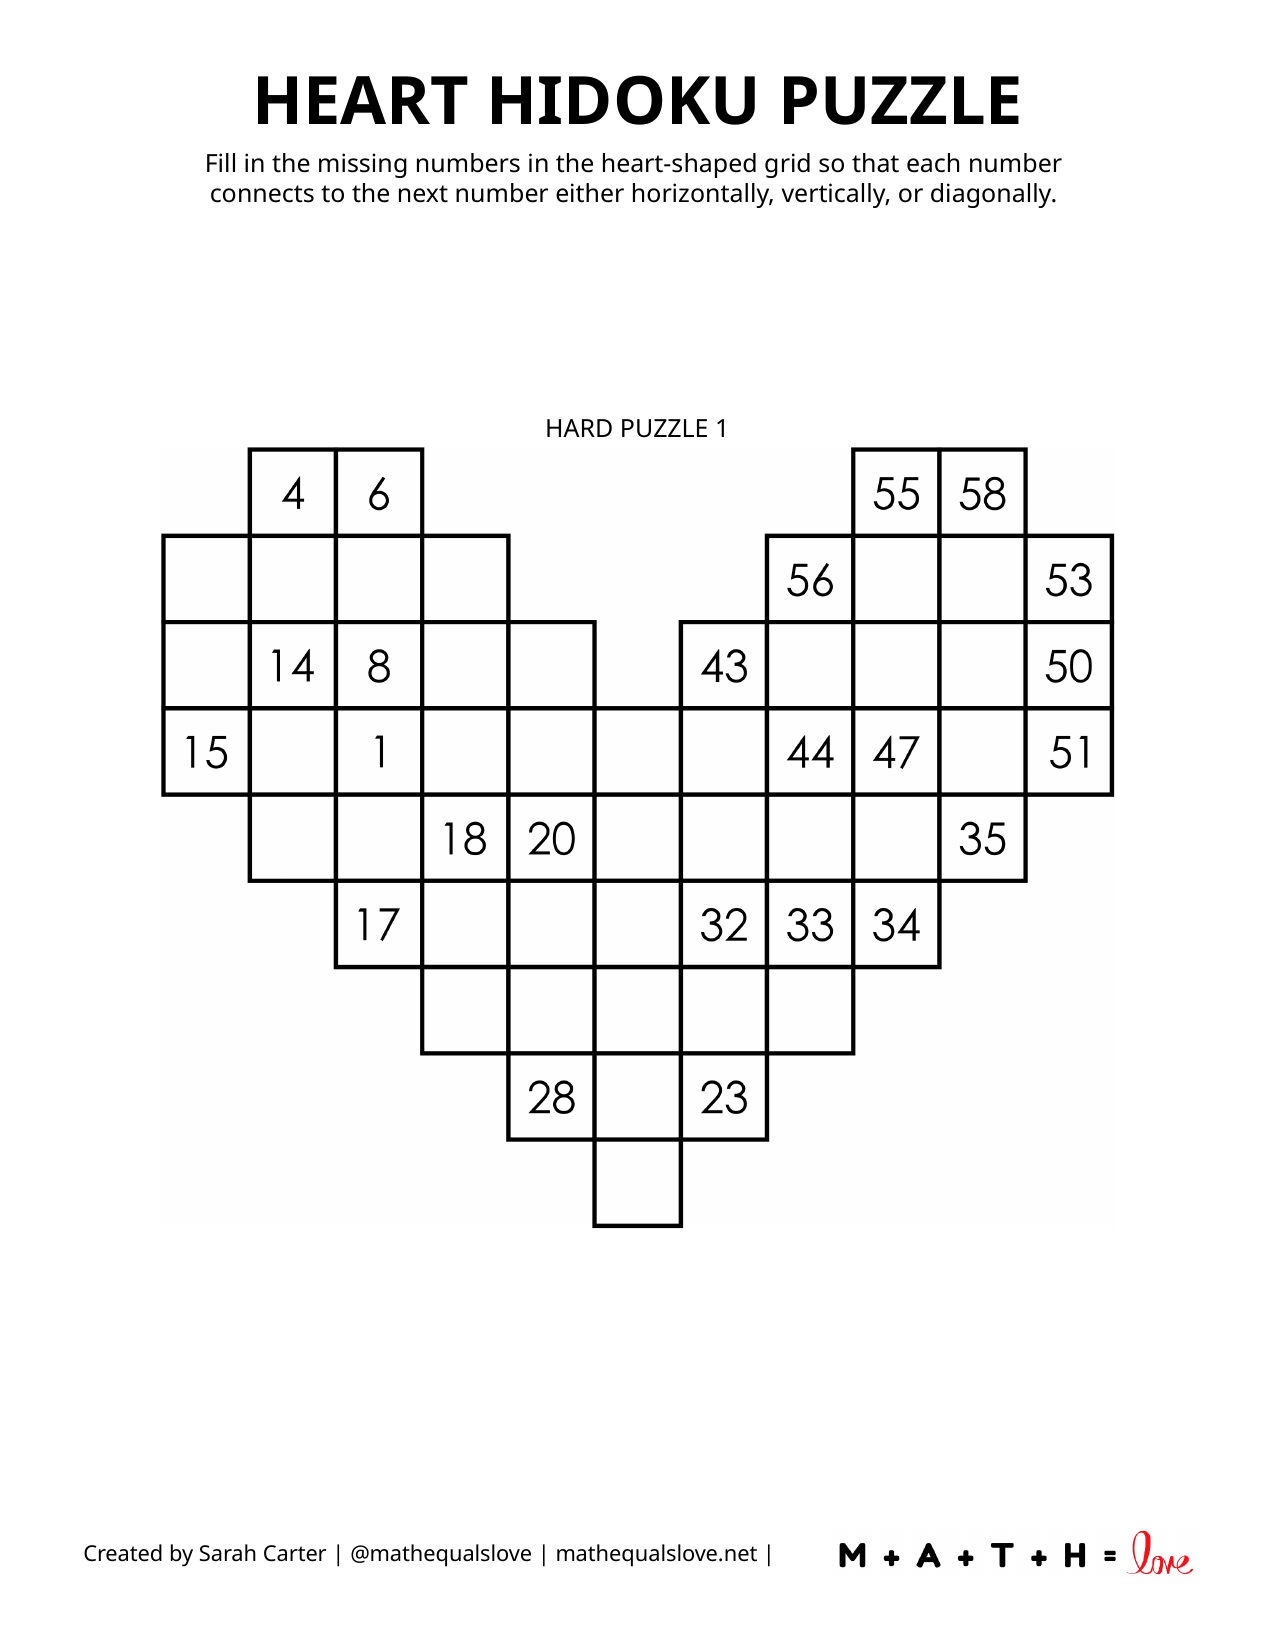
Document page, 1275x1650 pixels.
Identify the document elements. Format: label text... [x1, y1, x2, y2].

text_box Created by Sarah Carter | @mathequalslove | mathequalslove.net | [68, 1532, 826, 1574]
text_box HARD PUZZLE 1 [159, 412, 1116, 444]
text_box HEART HIDOKU PUZZLE [66, 50, 1211, 140]
picture [826, 1528, 1203, 1579]
picture [158, 444, 1117, 1230]
text_box Fill in the missing numbers in the heart-shaped grid so that each number connects to the next number either horizontally, vertically, or diagonally. [0, 140, 1275, 216]
